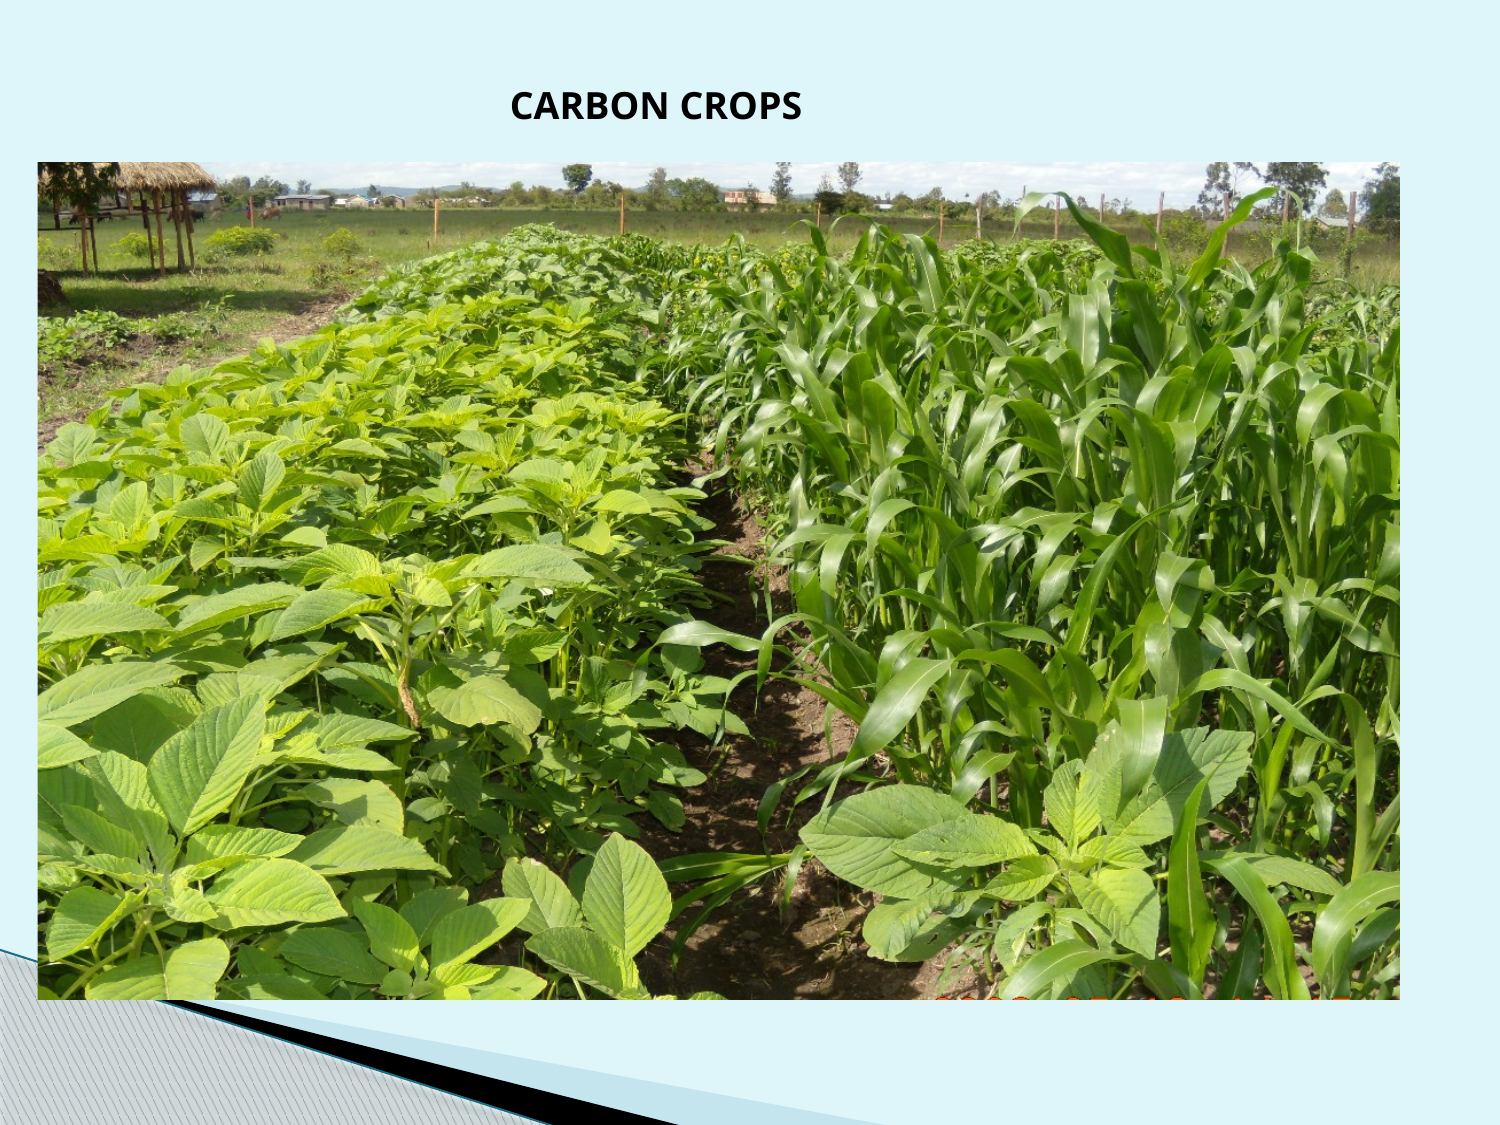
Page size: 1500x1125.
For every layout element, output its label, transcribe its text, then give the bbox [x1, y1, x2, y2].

text_box CARBON CROPS [249, 74, 1063, 135]
picture [37, 162, 1401, 1001]
